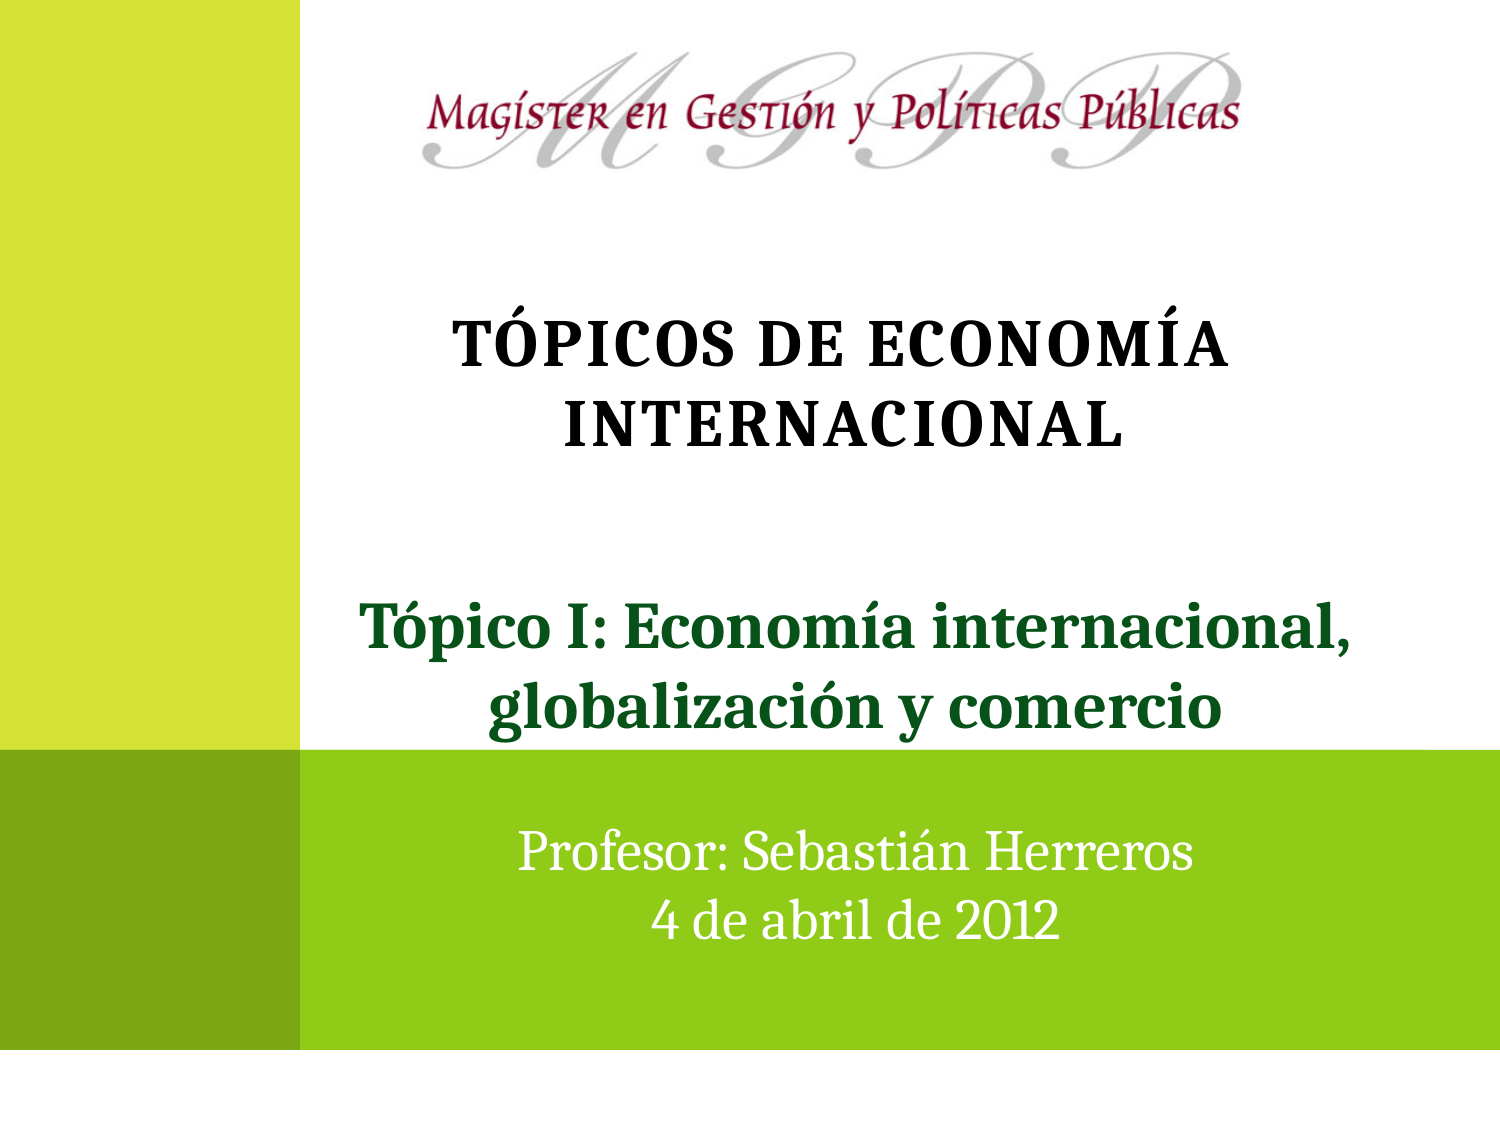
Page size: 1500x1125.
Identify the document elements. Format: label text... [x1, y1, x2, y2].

title Tópicos de economía internacional [336, 290, 1350, 468]
subtitle Tópico I: Economía internacional, globalización y comercio Profesor: Sebastián Herreros 4 de abril de 2012 [312, 574, 1400, 925]
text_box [418, 47, 1247, 173]
